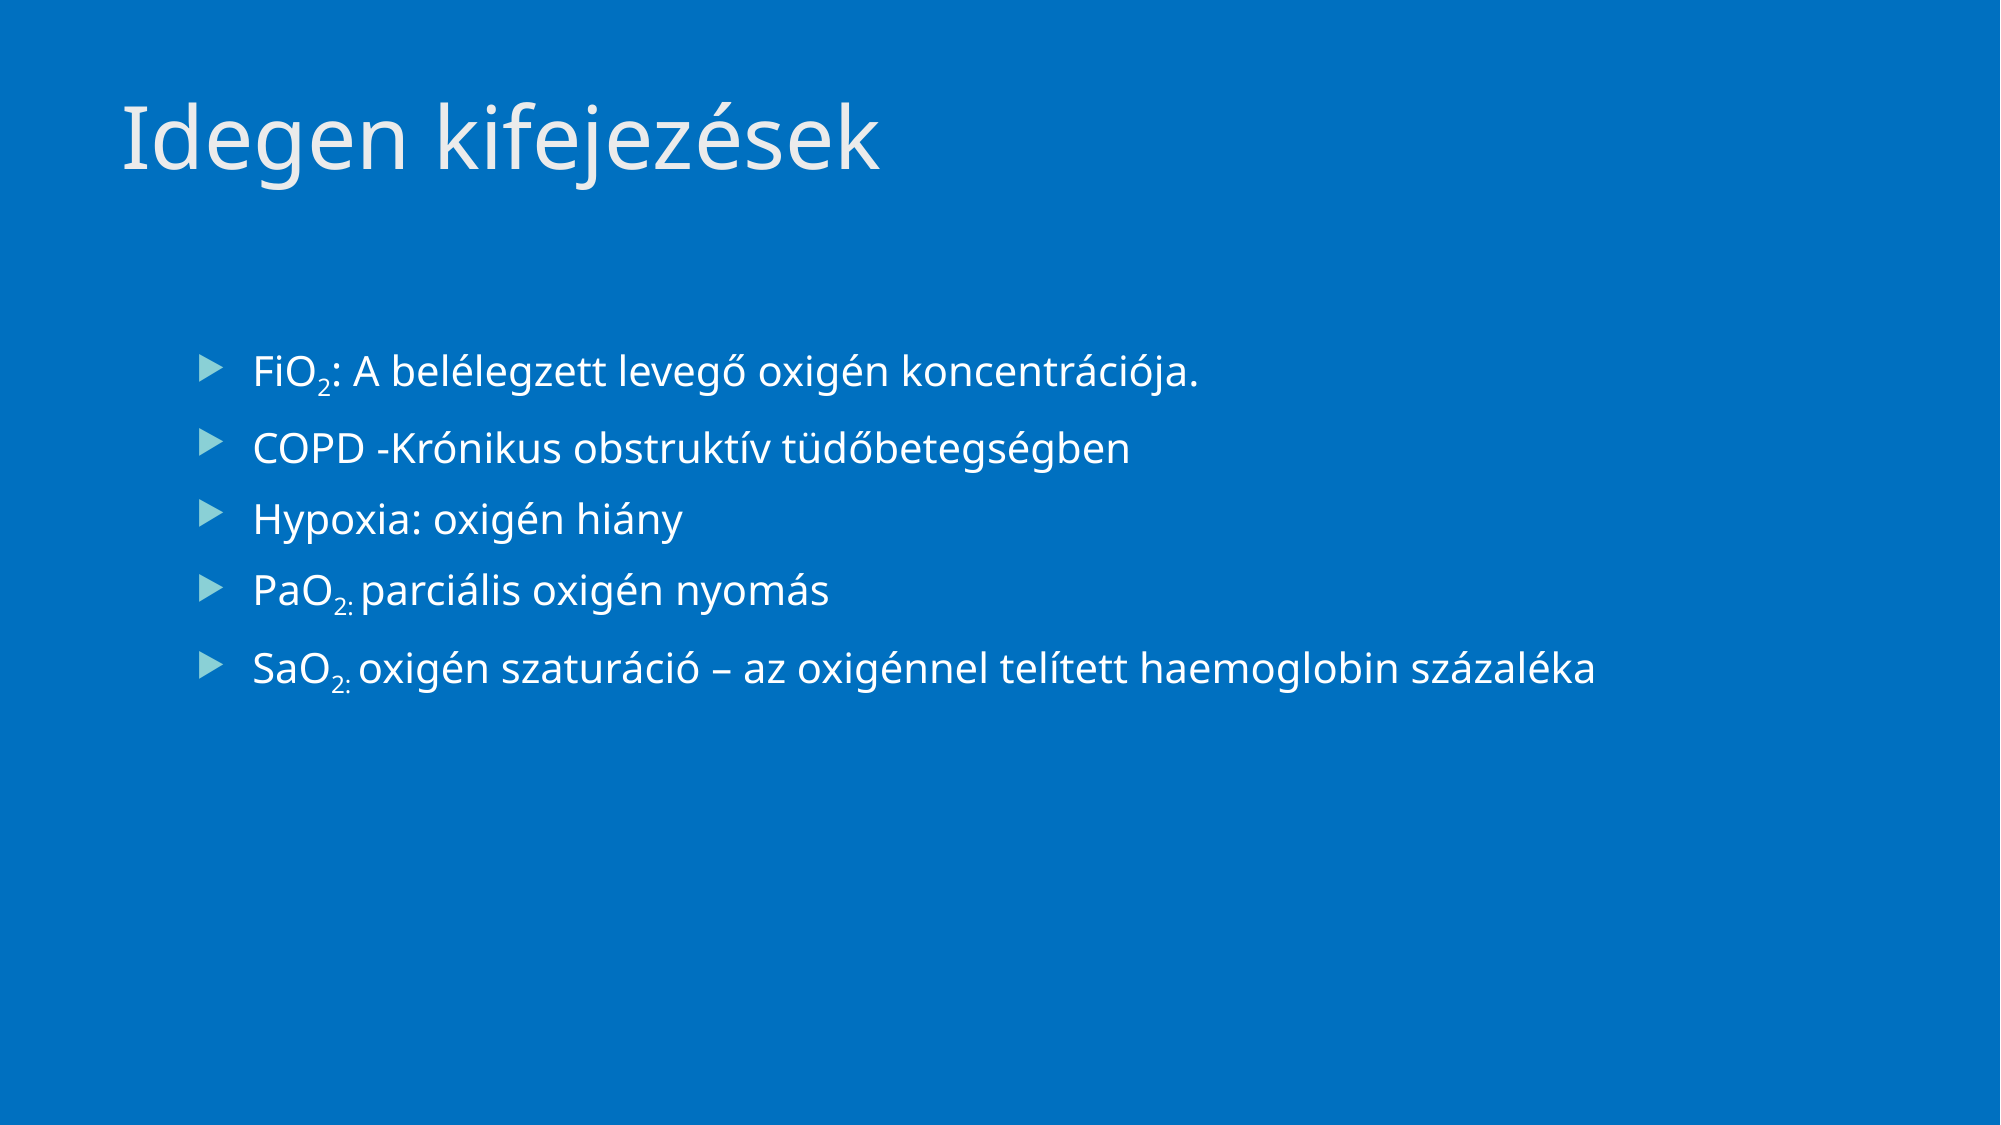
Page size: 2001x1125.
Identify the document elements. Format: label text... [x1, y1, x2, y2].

list FiO2: A belélegzett levegő oxigén koncentrációja. COPD -Krónikus obstruktív tüdőbetegségben Hypoxia: oxigén hiány PaO2: parciális oxigén nyomás SaO2: oxigén szaturáció – az oxigénnel telített haemoglobin százaléka [181, 336, 1649, 1025]
title Idegen kifejezések [106, 74, 1649, 304]
